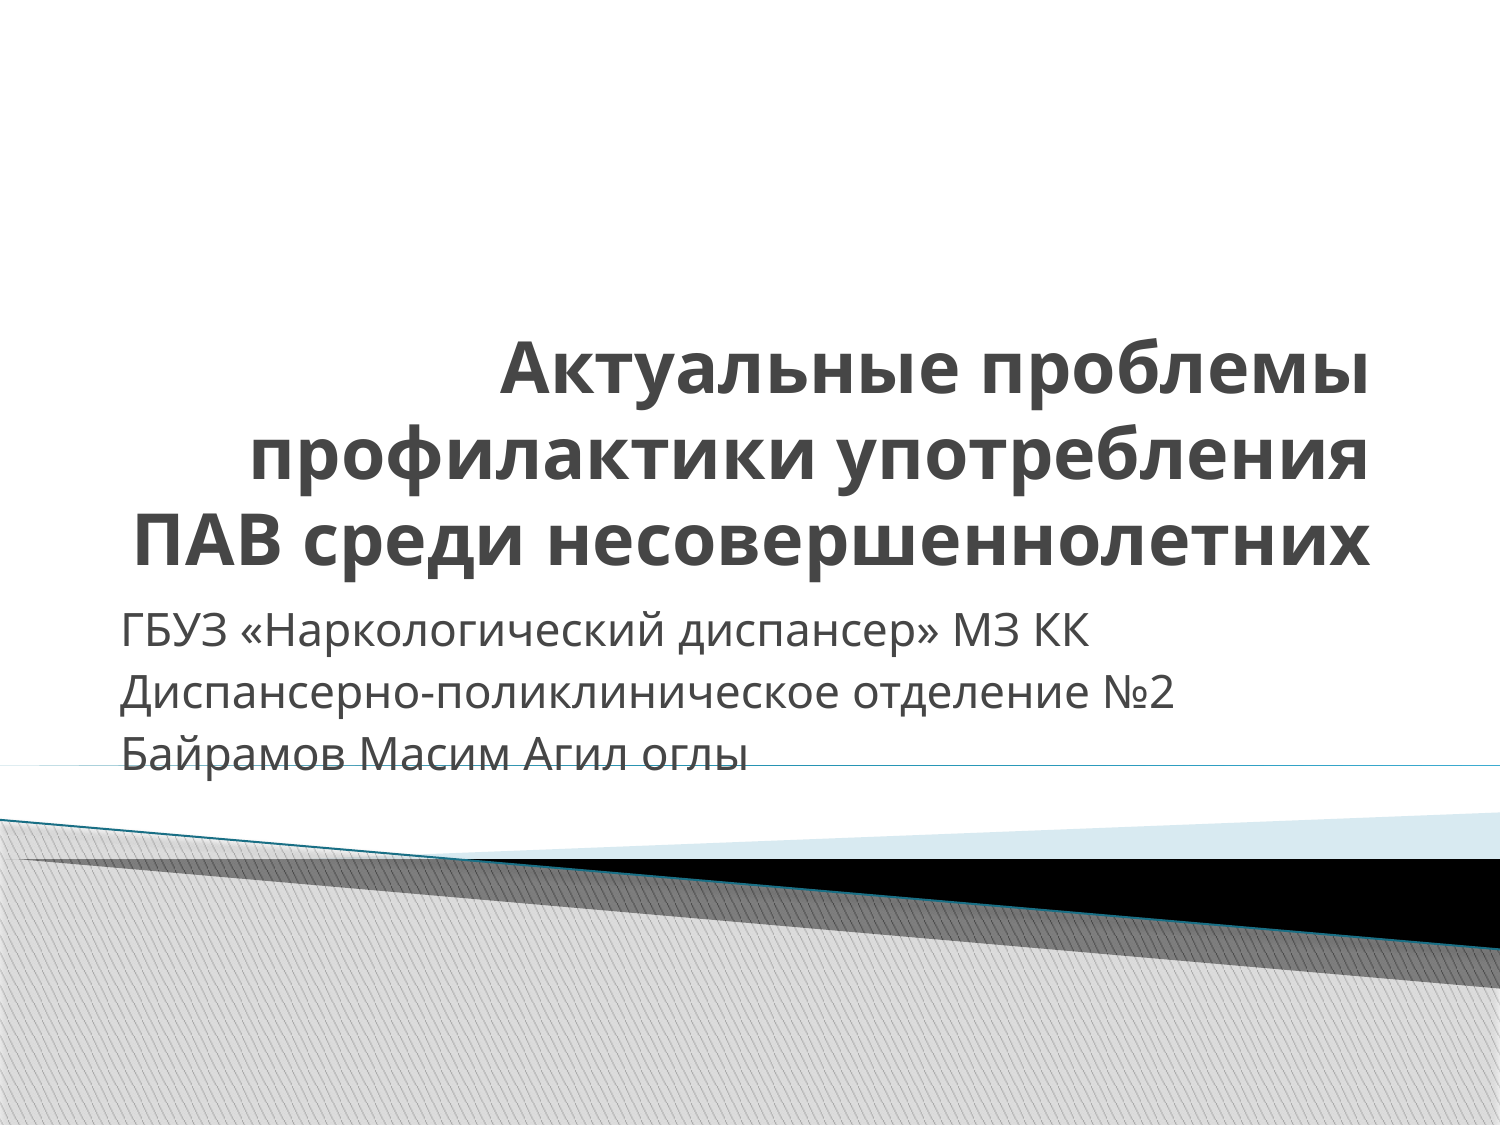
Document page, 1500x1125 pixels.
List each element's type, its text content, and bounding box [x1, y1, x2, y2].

picture [5, 859, 1500, 989]
title Актуальные проблемы профилактики употребления ПАВ среди несовершеннолетних [112, 287, 1388, 588]
subtitle ГБУЗ «Наркологический диспансер» МЗ КК Диспансерно-поликлиническое отделение №2 Байрамов Масим Агил оглы [112, 592, 1388, 790]
